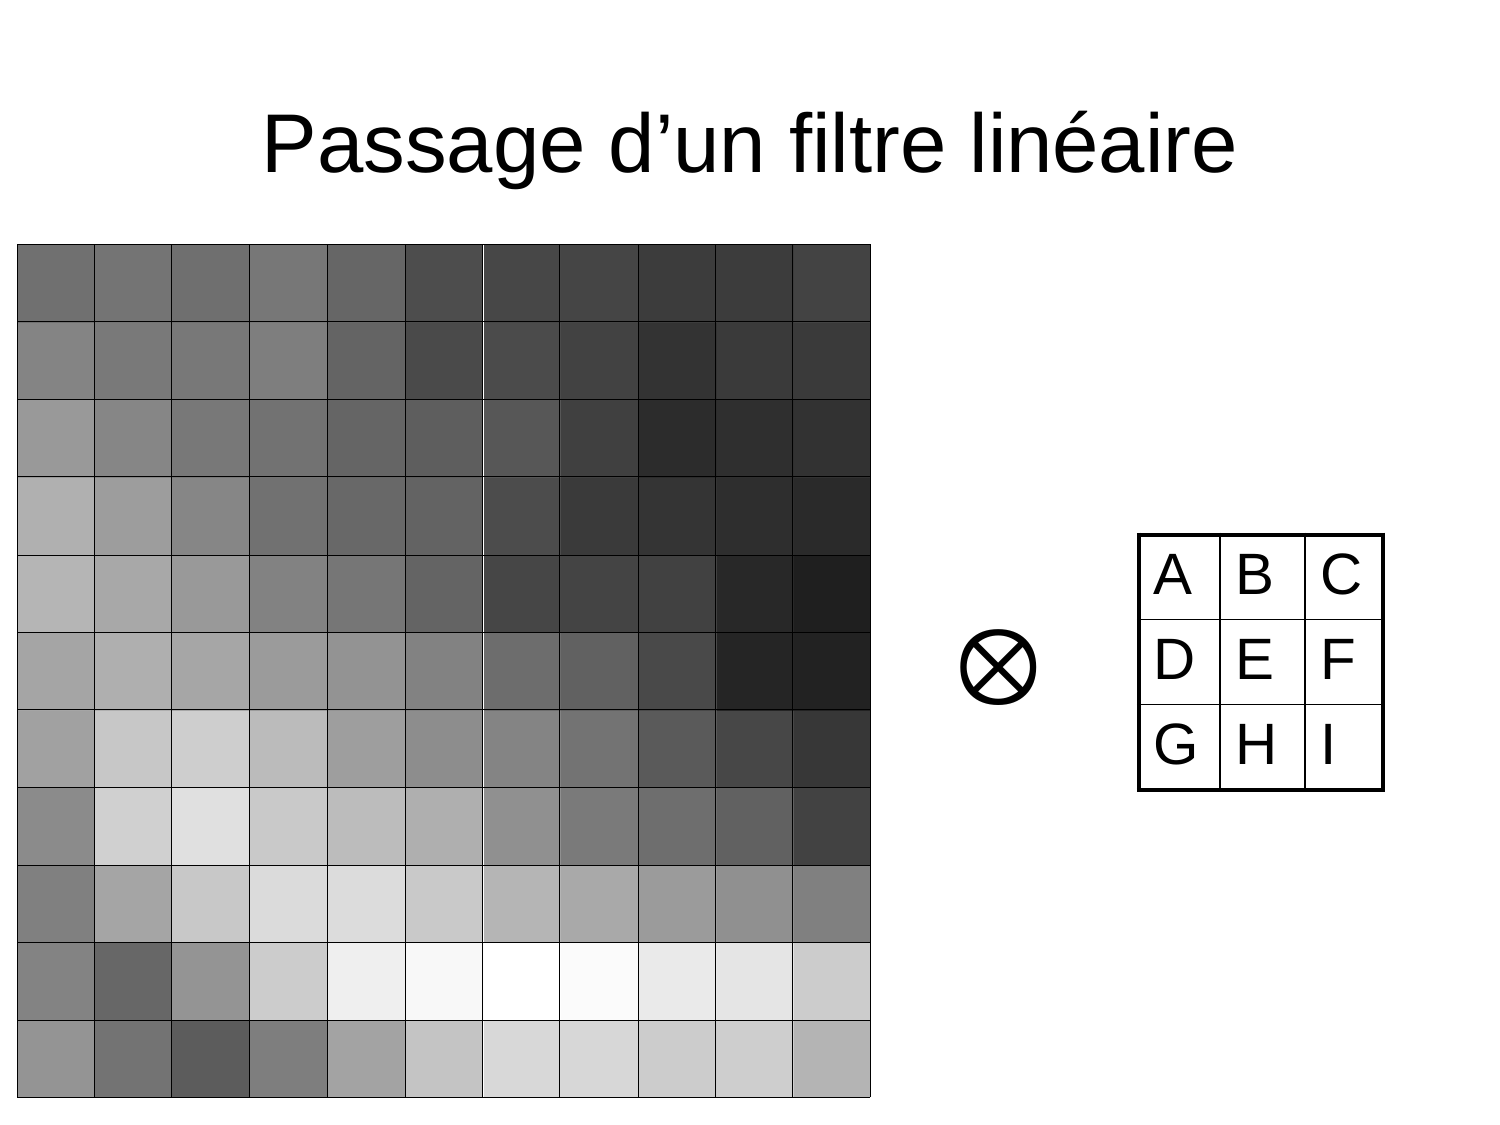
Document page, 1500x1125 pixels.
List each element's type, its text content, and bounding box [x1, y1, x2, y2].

table_cell I [1306, 705, 1381, 788]
table_header C [1306, 537, 1381, 619]
table_cell G [1141, 705, 1219, 788]
title Passage d’un filtre linéaire [75, 45, 1425, 233]
table_header A [1141, 537, 1219, 619]
table_cell F [1306, 620, 1381, 704]
table_cell H [1221, 705, 1304, 788]
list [932, 591, 1065, 732]
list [0, 227, 890, 1118]
table_cell E [1221, 620, 1304, 704]
table_cell D [1141, 620, 1219, 704]
table_header B [1221, 537, 1304, 619]
